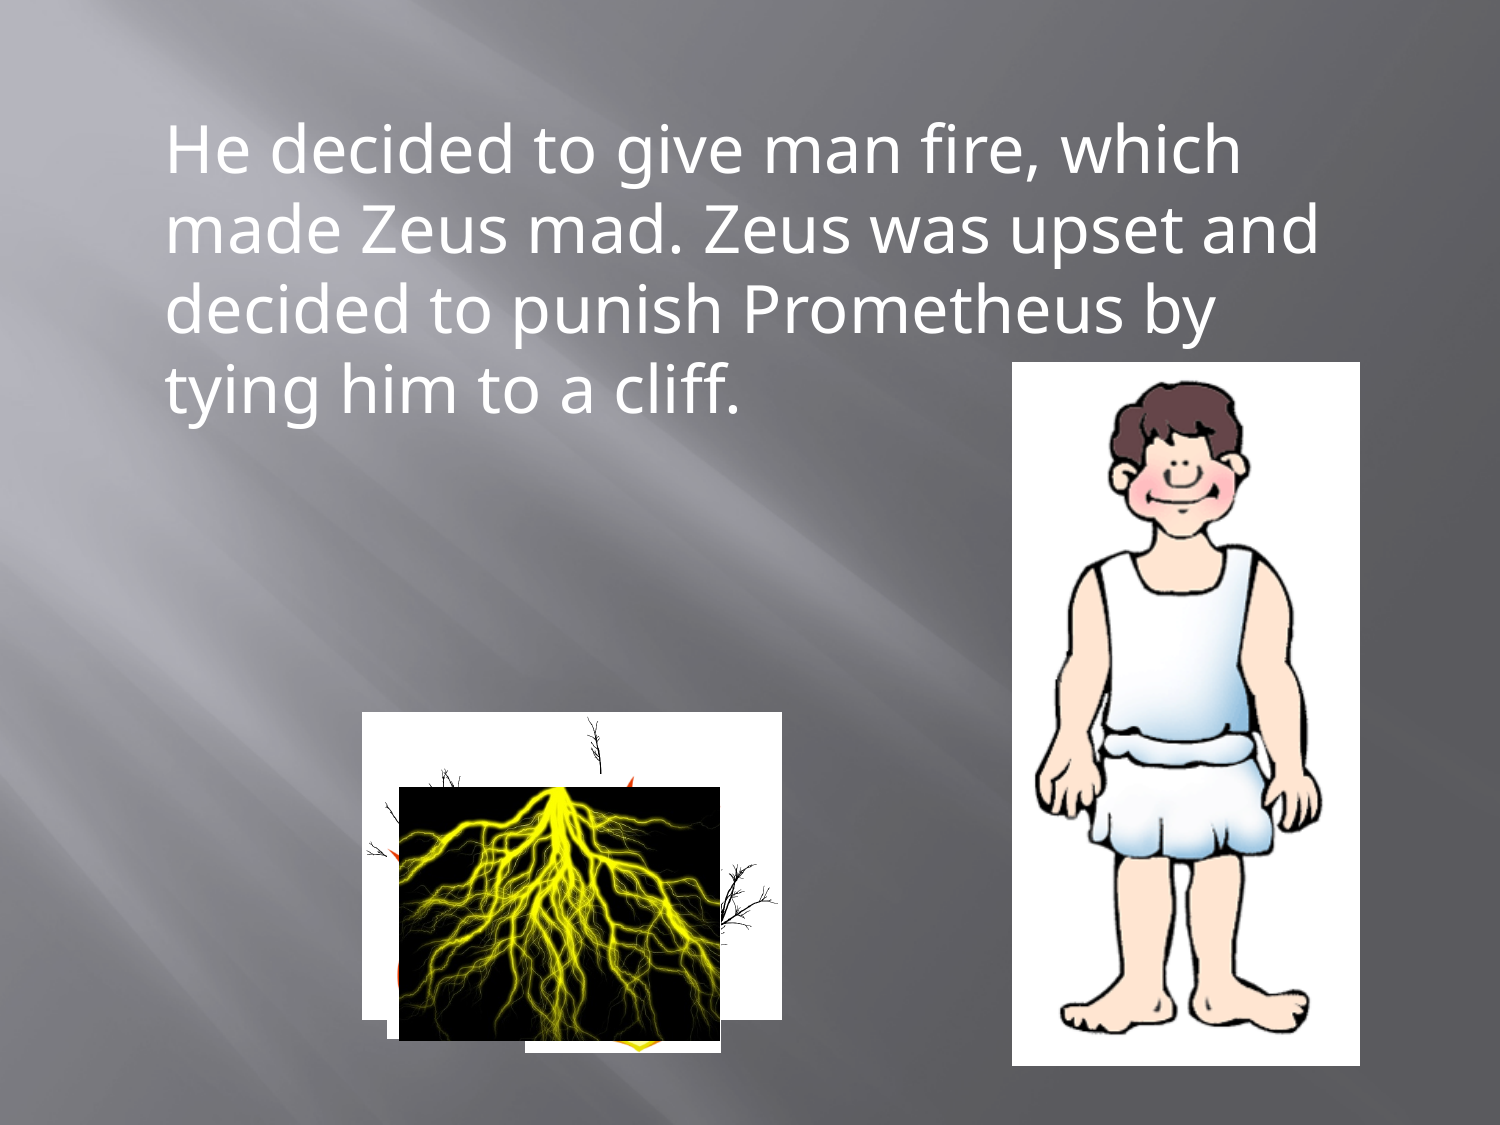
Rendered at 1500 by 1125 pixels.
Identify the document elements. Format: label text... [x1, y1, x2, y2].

picture [362, 712, 782, 1054]
picture [1012, 362, 1360, 1066]
text_box He decided to give man fire, which made Zeus mad. Zeus was upset and decided to punish Prometheus by tying him to a cliff. [149, 99, 1350, 435]
